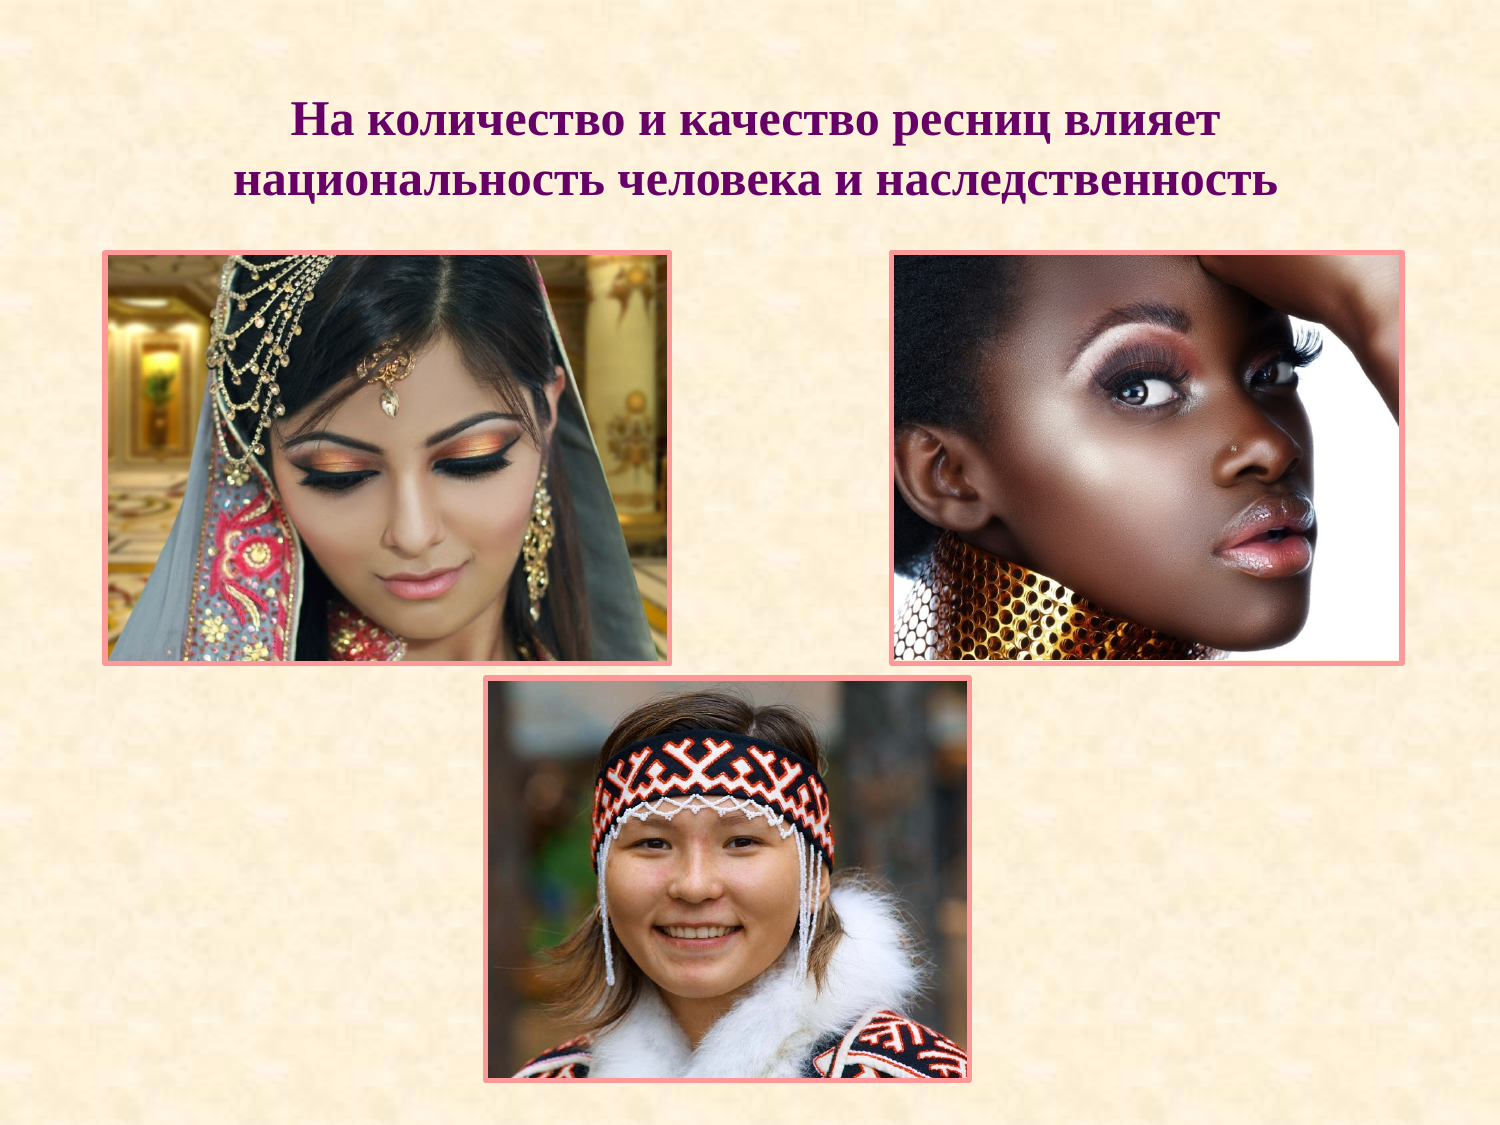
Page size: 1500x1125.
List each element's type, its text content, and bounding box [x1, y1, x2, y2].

text_box На количество и качество ресниц влияет национальность человека и наследственность [112, 78, 1400, 213]
picture [0, 0, 1500, 1125]
